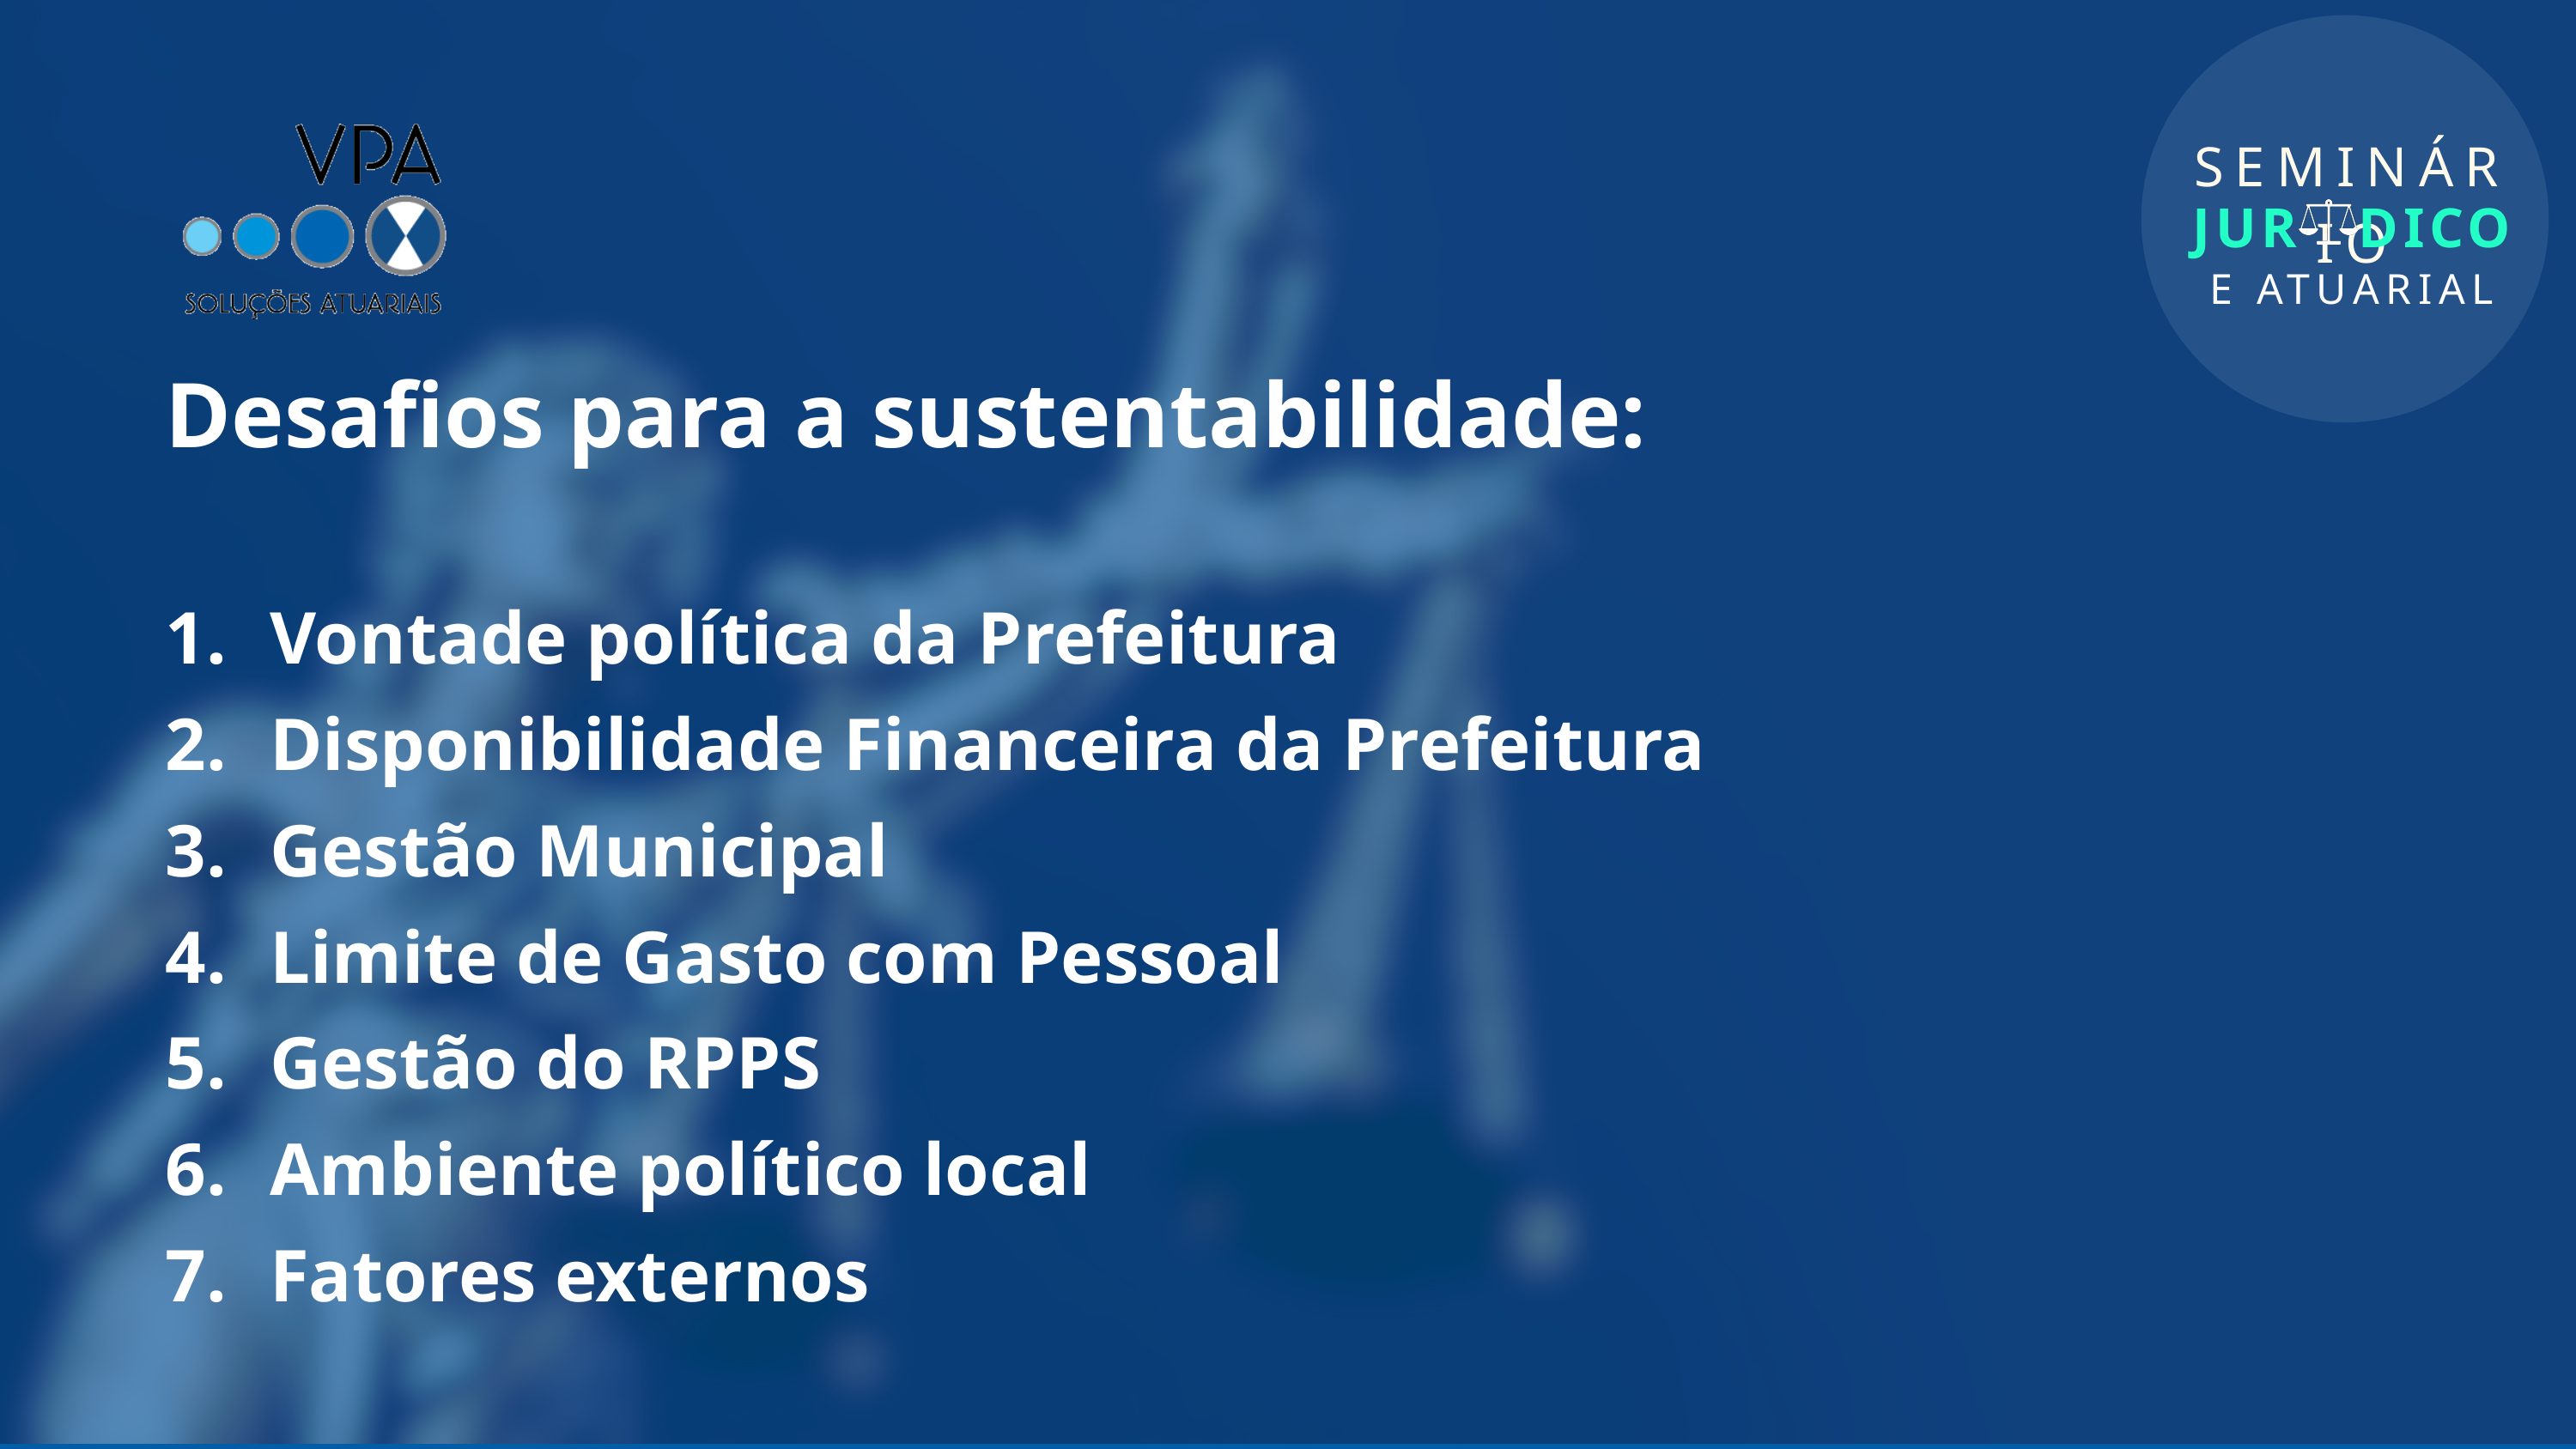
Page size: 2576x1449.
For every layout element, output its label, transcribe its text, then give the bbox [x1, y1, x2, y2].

text_box [0, 0, 2576, 1444]
picture [182, 123, 448, 320]
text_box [2141, 15, 2549, 423]
text_box Desafios para a sustentabilidade: Vontade política da Prefeitura Disponibilidade Financeira da Prefeitura Gestão Municipal Limite de Gasto com Pessoal Gestão do RPPS Ambiente político local Fatores externos [165, 359, 2511, 1317]
